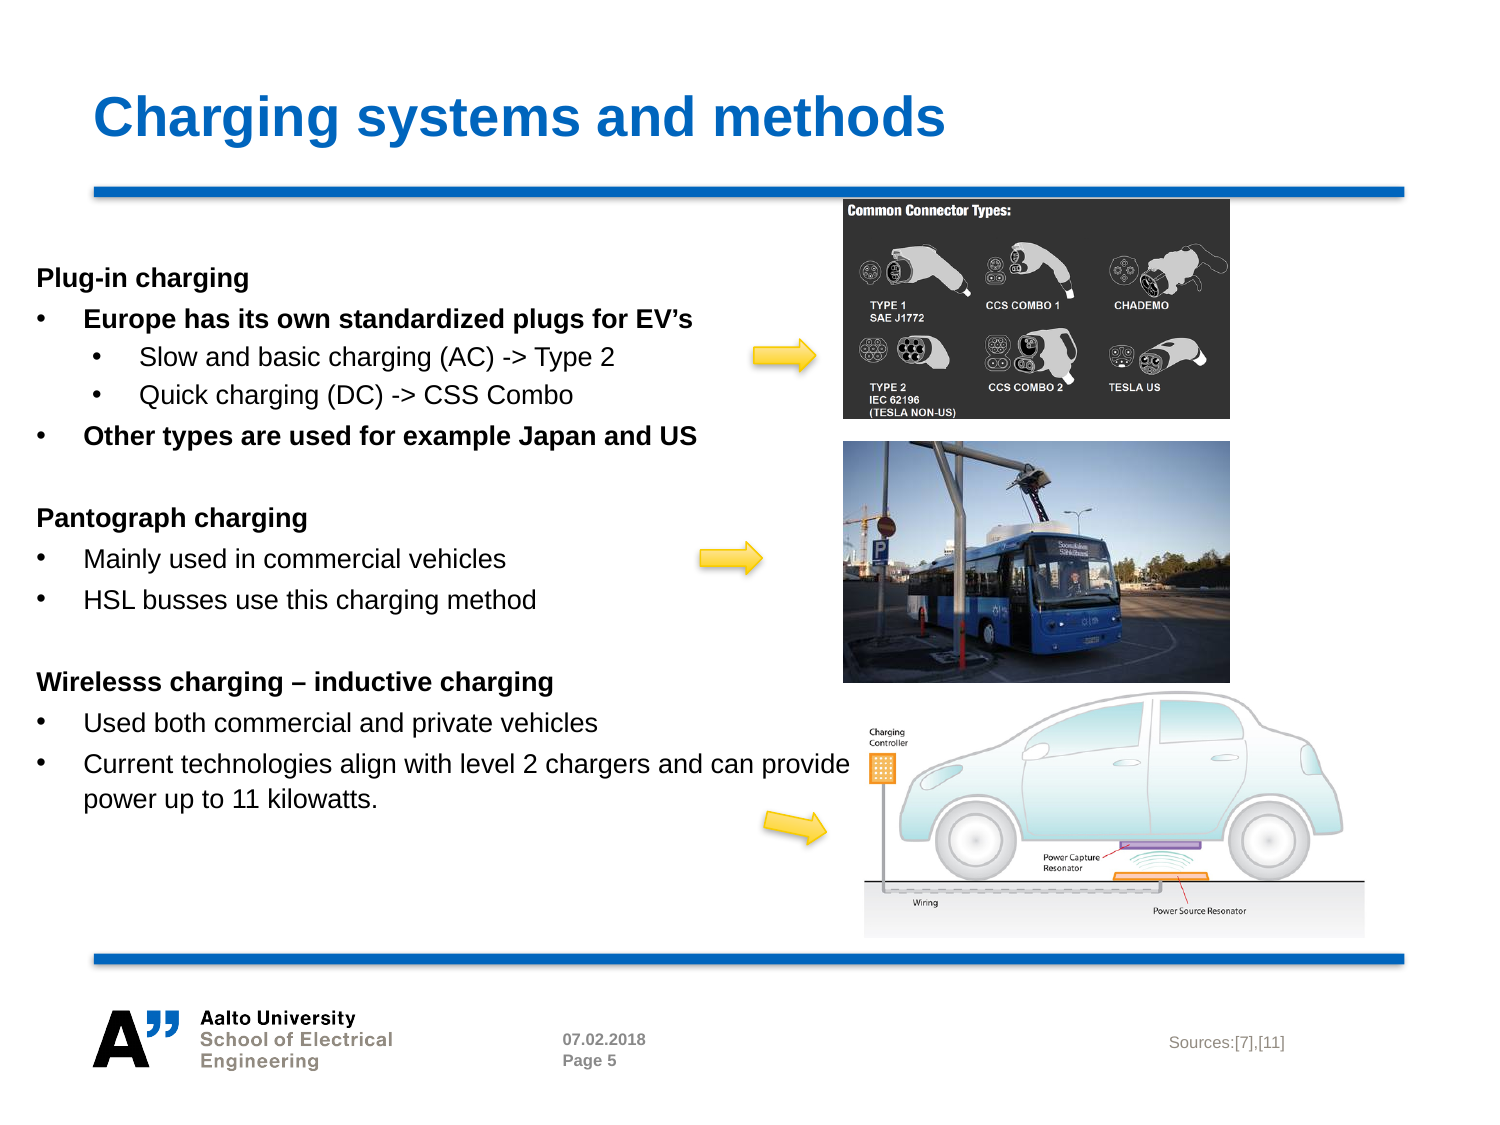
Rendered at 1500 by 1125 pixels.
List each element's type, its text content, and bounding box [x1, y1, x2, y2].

text_box [763, 810, 828, 846]
list Plug-in charging Europe has its own standardized plugs for EV’s Slow and basic charging (AC) -> Type 2 Quick charging (DC) -> CSS Combo Other types are used for example Japan and US Pantograph charging Mainly used in commercial vehicles HSL busses use this charging method Wirelesss charging – inductive charging Used both commercial and private vehicles Current technologies align with level 2 chargers and can provide power up to 11 kilowatts. [36, 257, 872, 826]
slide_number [562, 1029, 816, 1050]
text_box Sources:[7],[11] [1153, 1024, 1405, 1060]
picture [843, 199, 1230, 419]
text_box [699, 541, 763, 576]
text_box [753, 338, 817, 373]
title Charging systems and methods [93, 80, 1369, 228]
picture [35, 953, 449, 1125]
picture [843, 441, 1370, 939]
slide_number Page 5 [562, 1050, 816, 1071]
